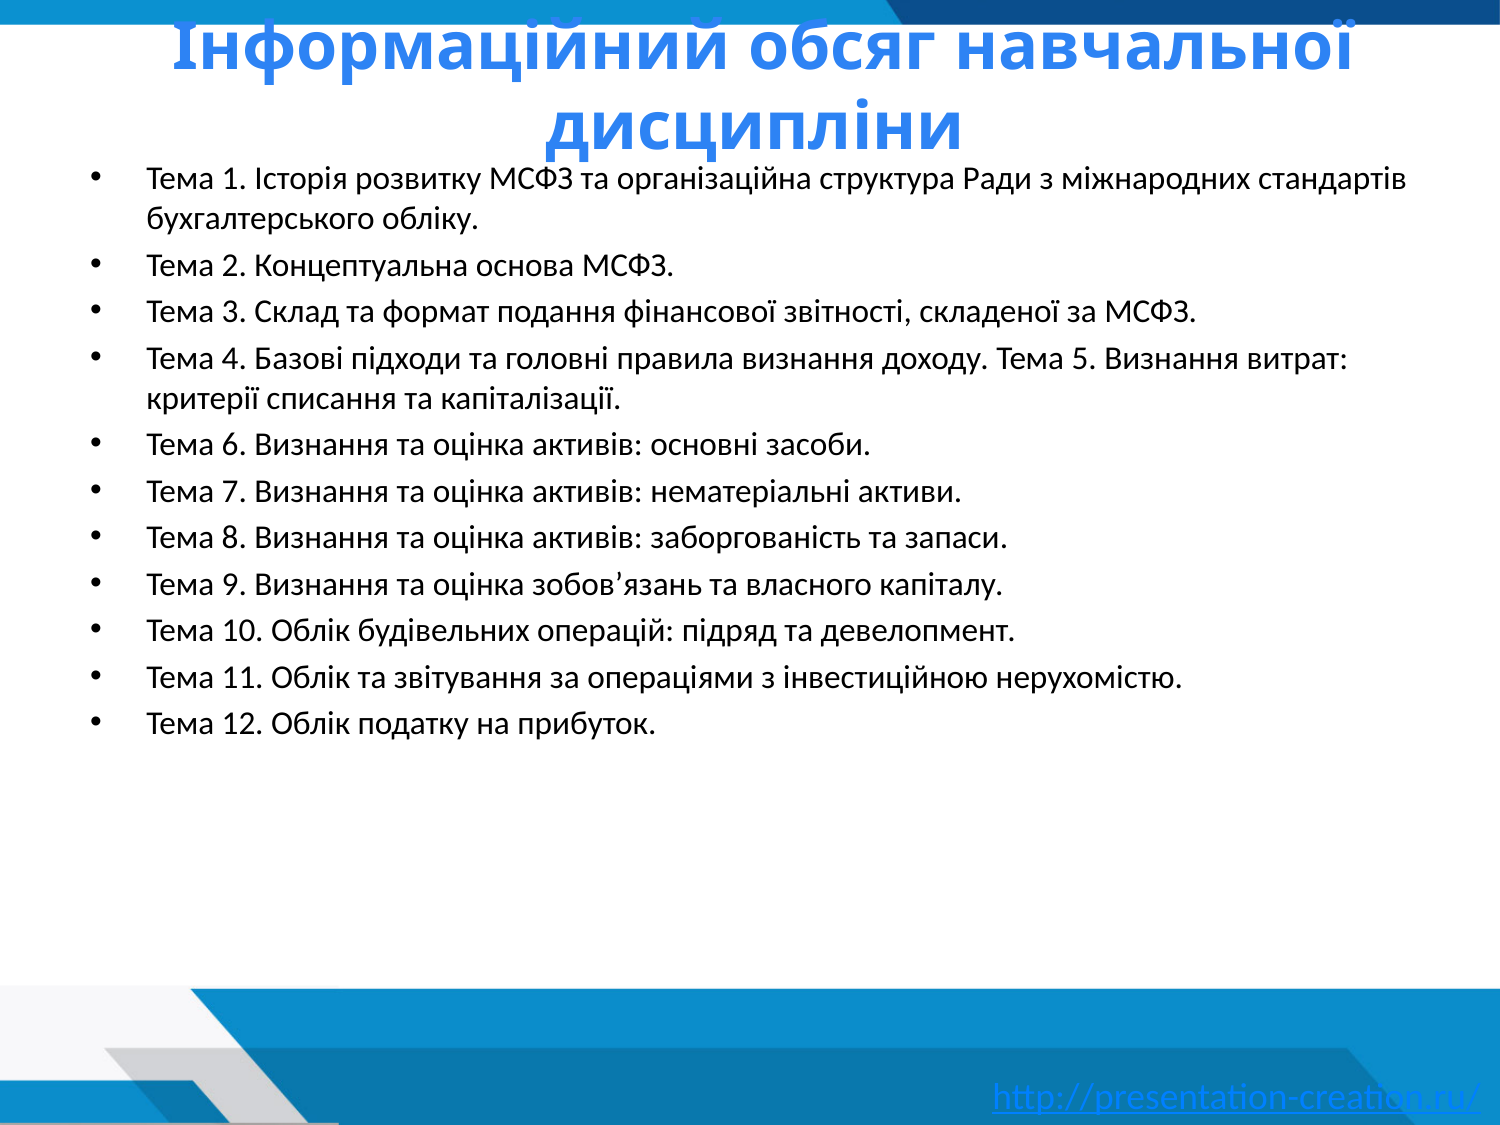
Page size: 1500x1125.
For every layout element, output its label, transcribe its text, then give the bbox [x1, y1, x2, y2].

title Інформаційний обсяг навчальної дисципліни [88, 42, 1439, 124]
list Тема 1. Історія розвитку МСФЗ та організаційна структура Ради з міжнародних стандартів бухгалтерського обліку. Тема 2. Концептуальна основа МСФЗ. Тема 3. Склад та формат подання фінансової звітності, складеної за МСФЗ. Тема 4. Базові підходи та головні правила визнання доходу. Тема 5. Визнання витрат: критерії списання та капіталізації. Тема 6. Визнання та оцінка активів: основні засоби. Тема 7. Визнання та оцінка активів: нематеріальні активи. Тема 8. Визнання та оцінка активів: заборгованість та запаси. Тема 9. Визнання та оцінка зобов’язань та власного капіталу. Тема 10. Облік будівельних операцій: підряд та девелопмент. Тема 11. Облік та звітування за операціями з інвестиційною нерухомістю. Тема 12. Облік податку на прибуток. [75, 149, 1425, 1005]
picture [0, 0, 1500, 1125]
